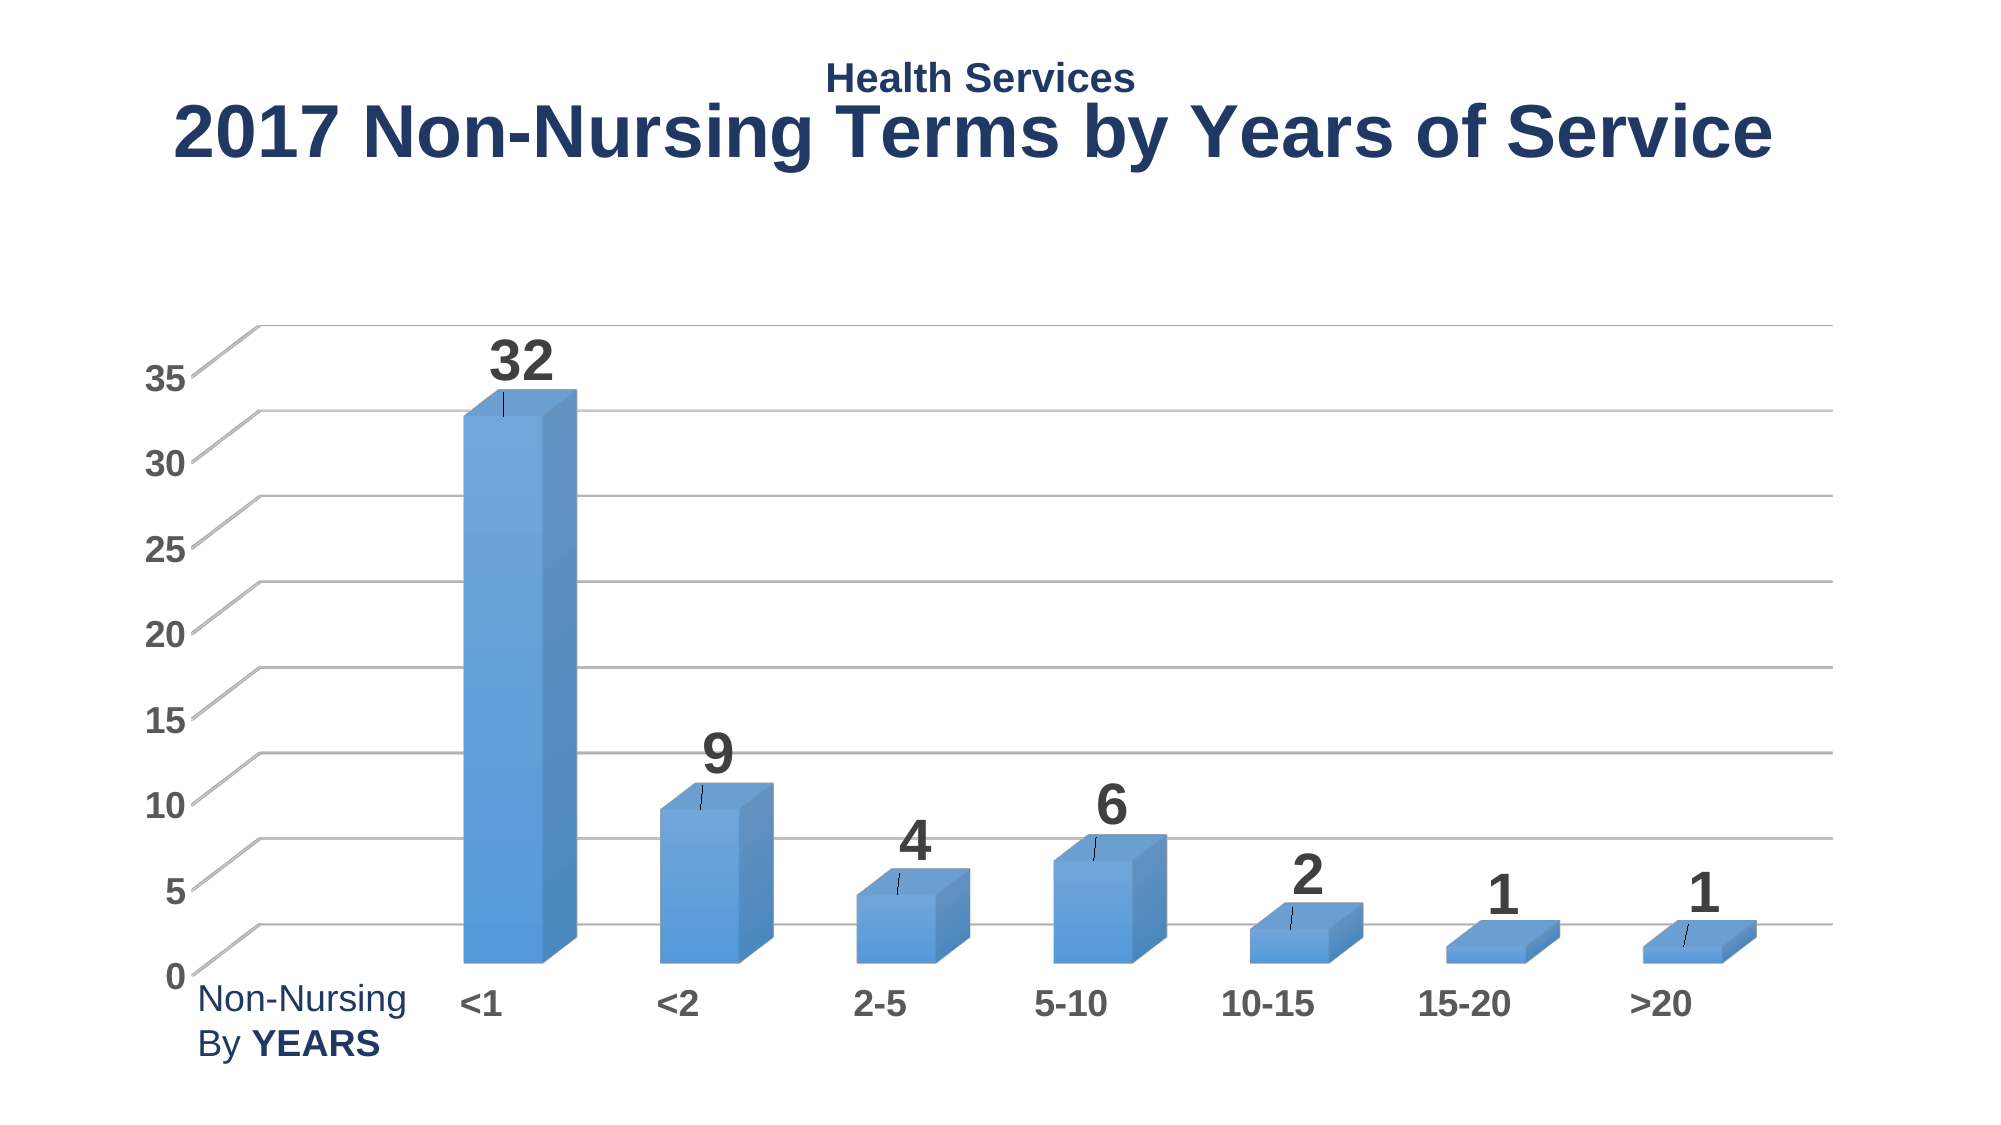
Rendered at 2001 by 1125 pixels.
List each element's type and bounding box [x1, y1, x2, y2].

chart [92, 42, 1870, 1088]
